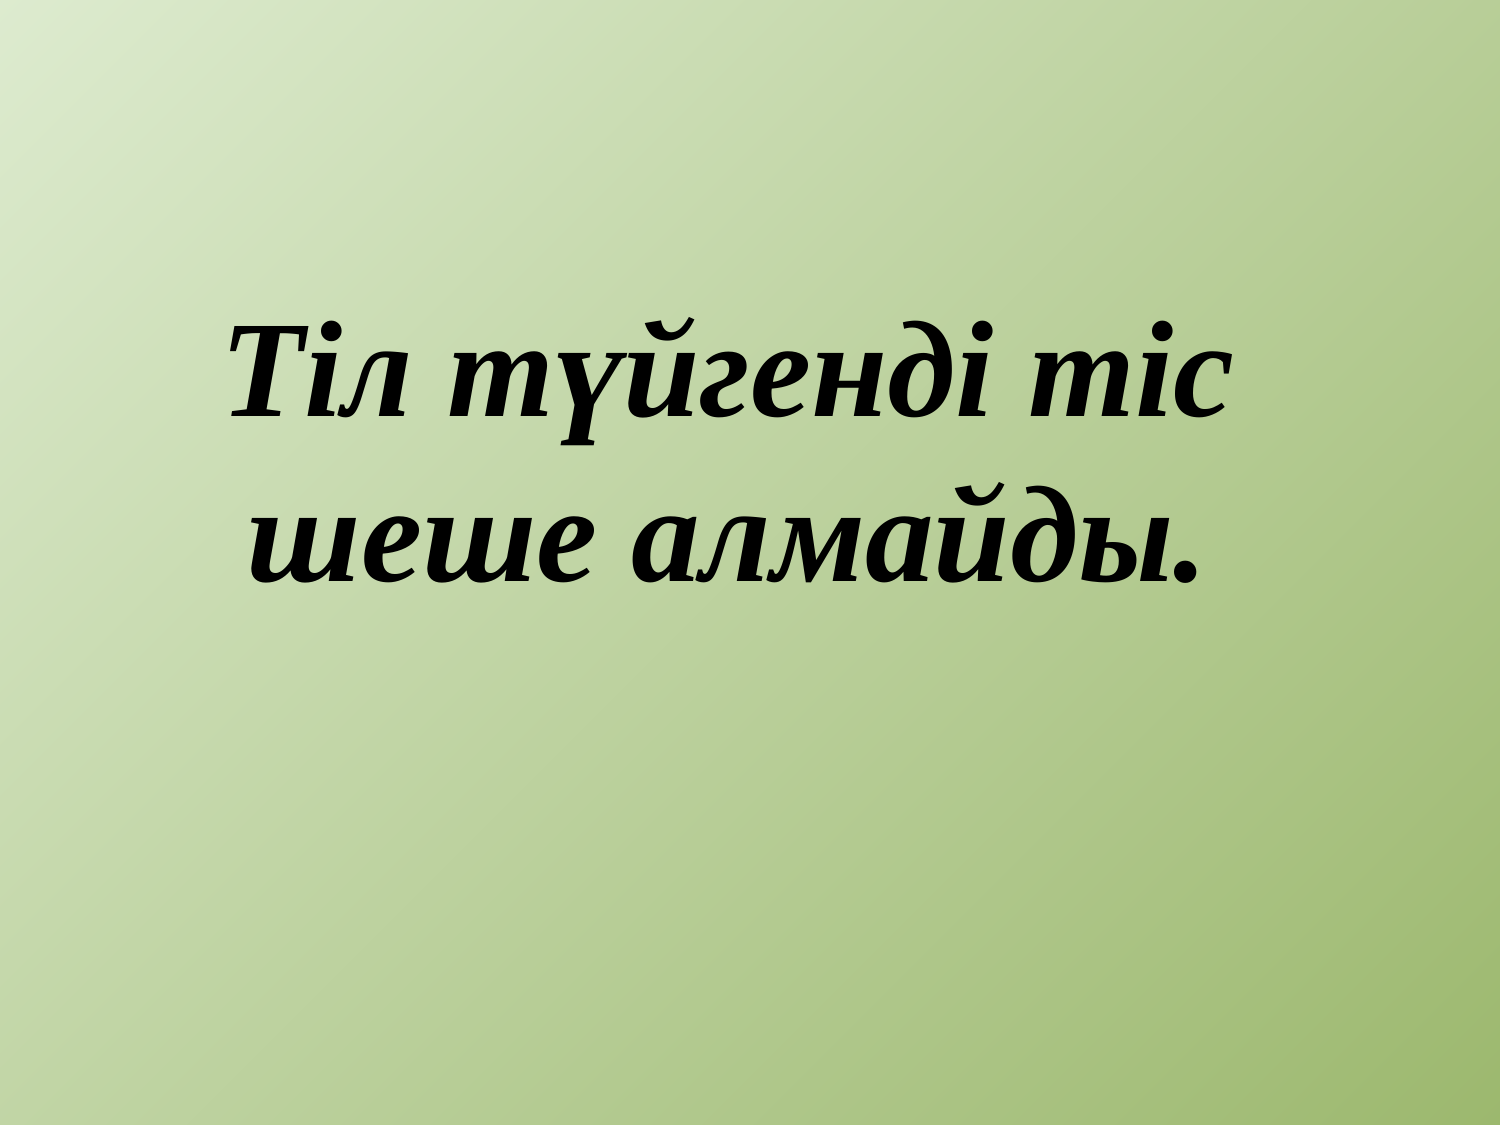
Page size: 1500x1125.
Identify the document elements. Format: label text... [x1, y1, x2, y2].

title Тіл түйгенді тіс шеше алмайды. [53, 349, 1404, 538]
